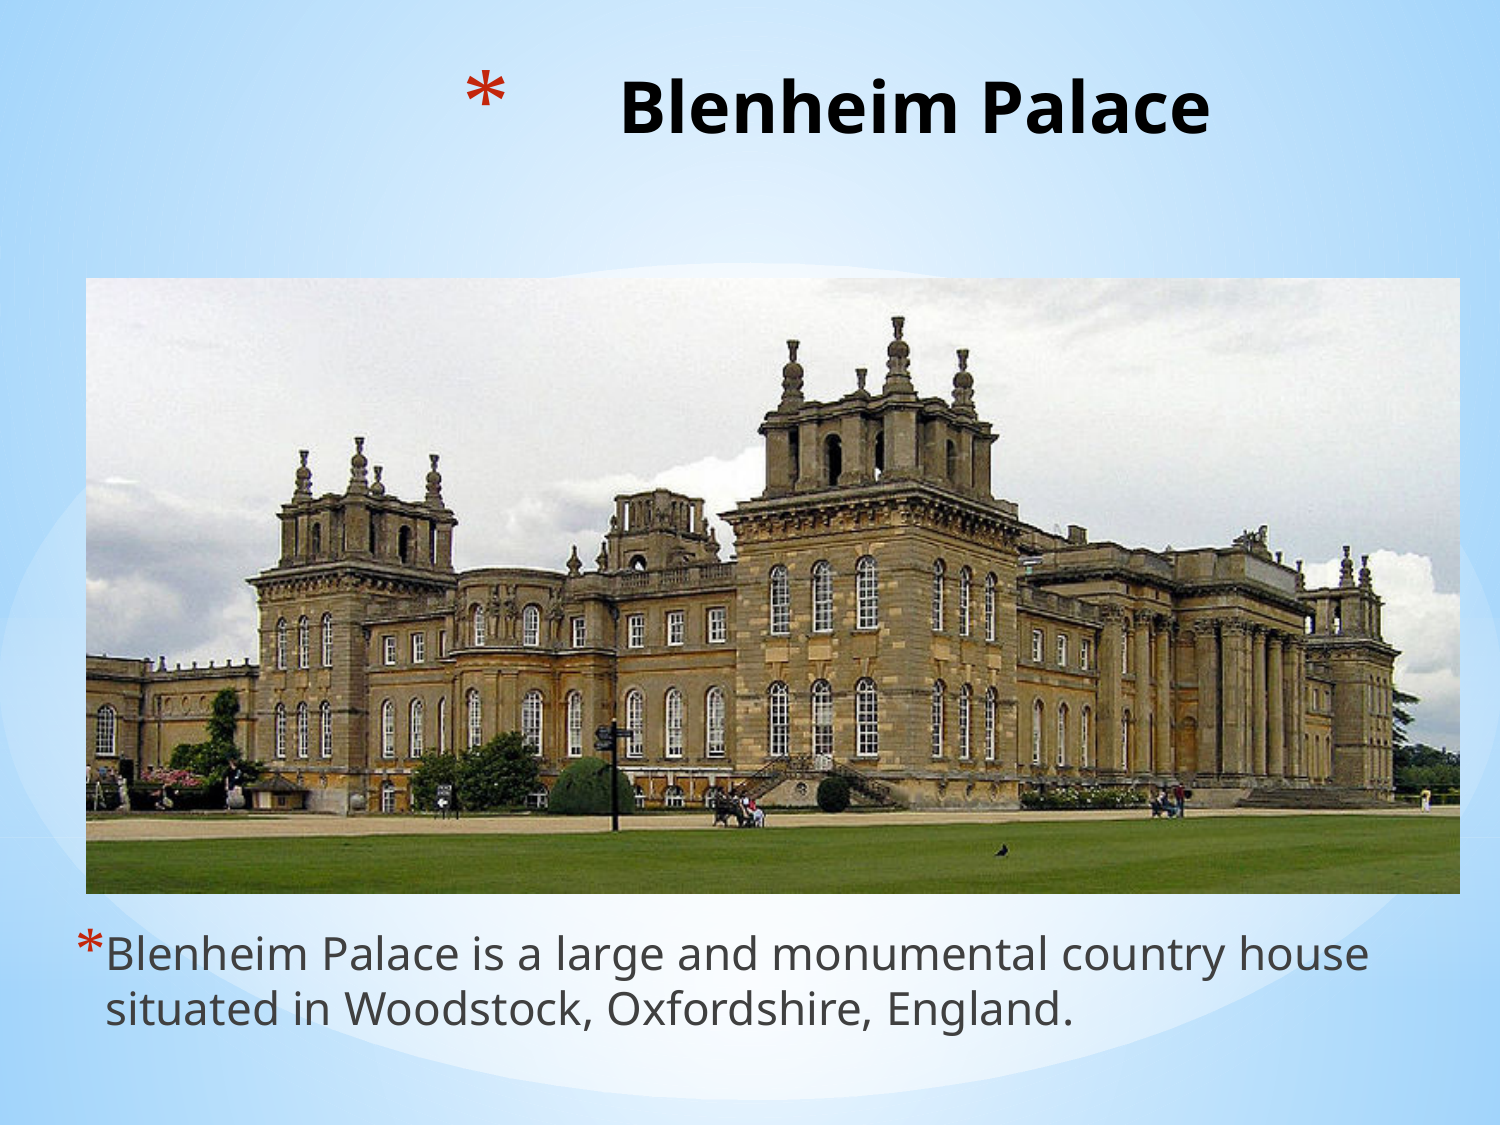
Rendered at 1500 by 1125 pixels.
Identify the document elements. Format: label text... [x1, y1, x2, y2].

title Blenheim Palace [159, 54, 1228, 243]
list Blenheim Palace is a large and monumental country house situated in Woodstock, Oxfordshire, England. [53, 916, 1424, 1083]
picture [86, 278, 1460, 894]
